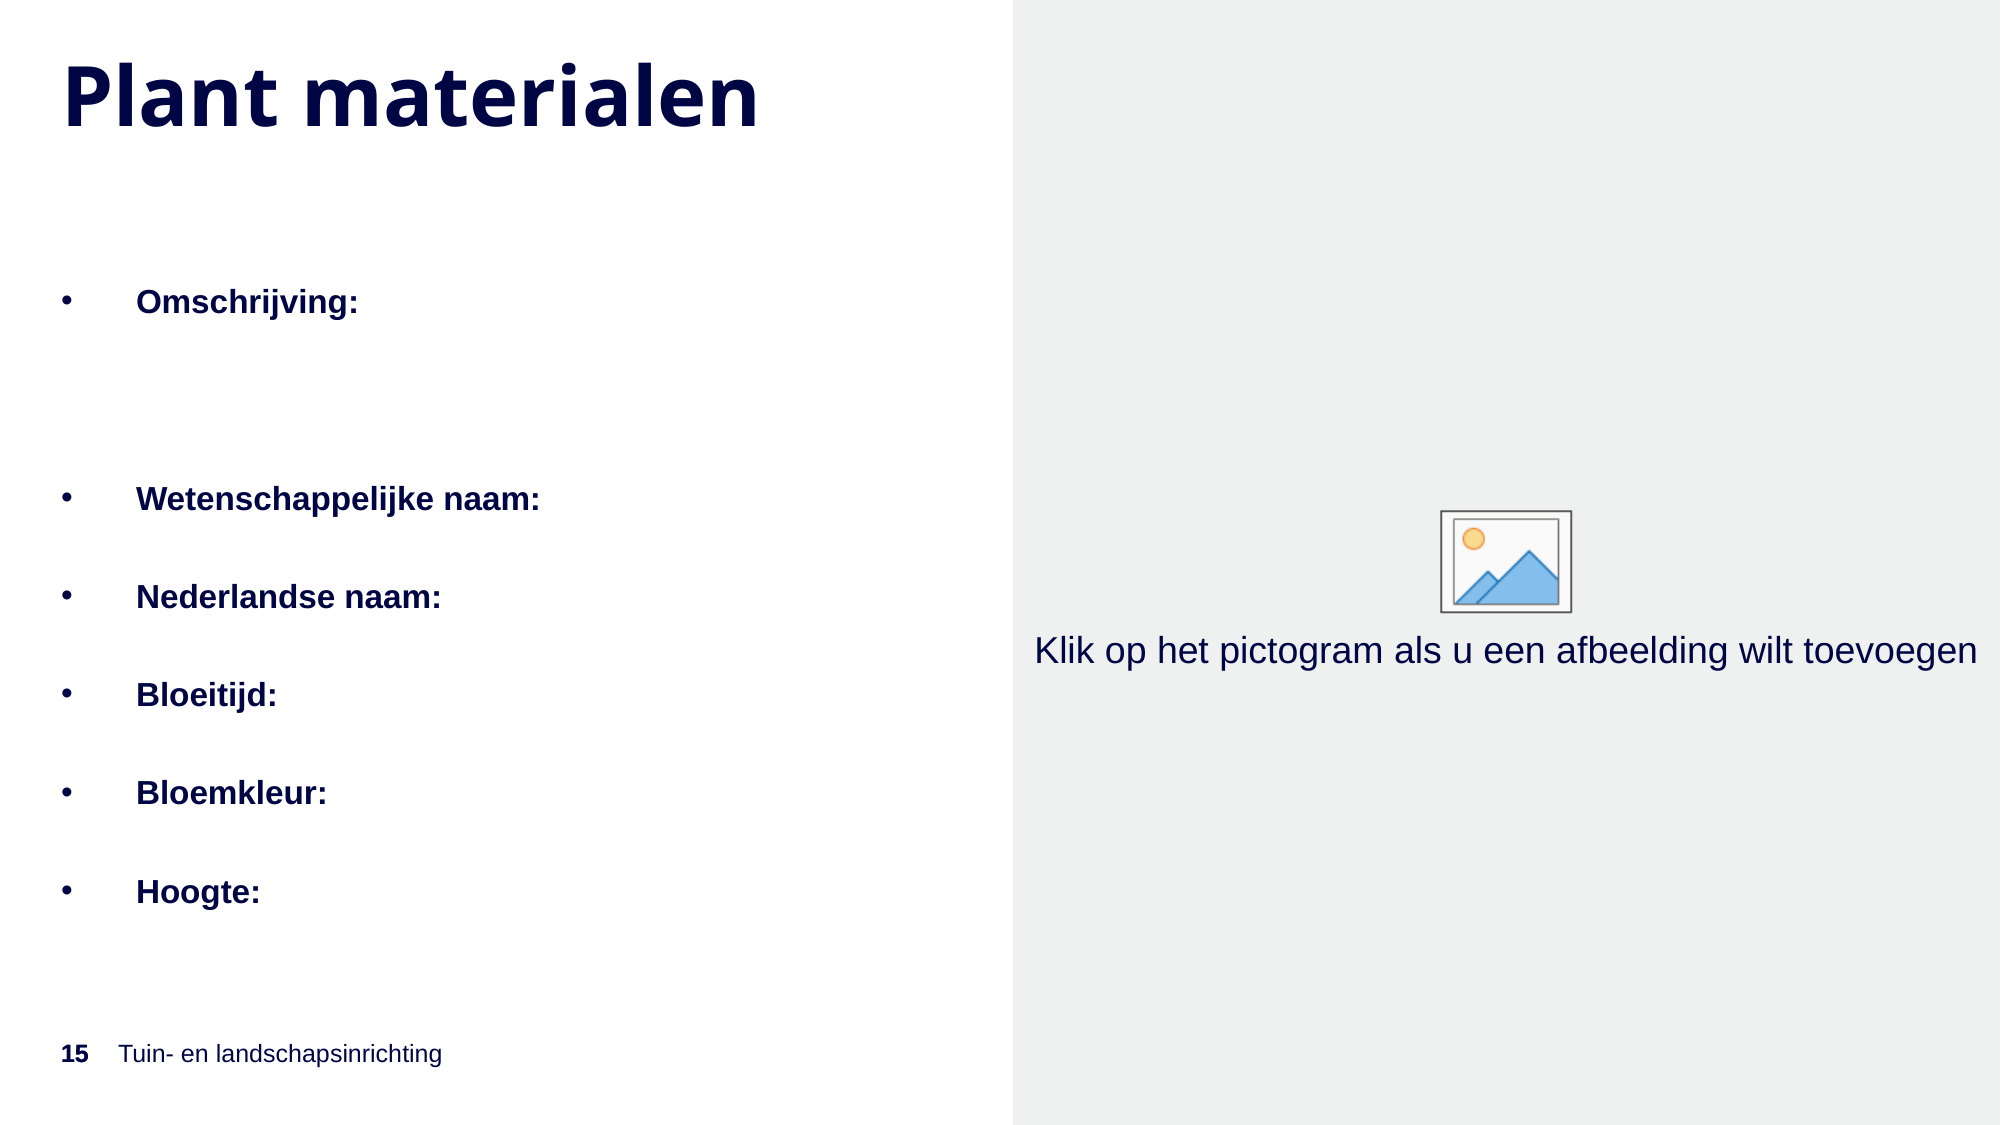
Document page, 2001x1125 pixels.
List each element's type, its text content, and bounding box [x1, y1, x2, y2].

slide_number 15 [60, 1037, 113, 1073]
list Omschrijving: Wetenschappelijke naam: Nederlandse naam: Bloeitijd: Bloemkleur: Hoogte: [60, 280, 987, 1006]
picture [1012, 0, 2000, 1125]
footer Tuin- en landschapsinrichting [118, 1037, 987, 1073]
title Plant materialen [60, 48, 987, 239]
